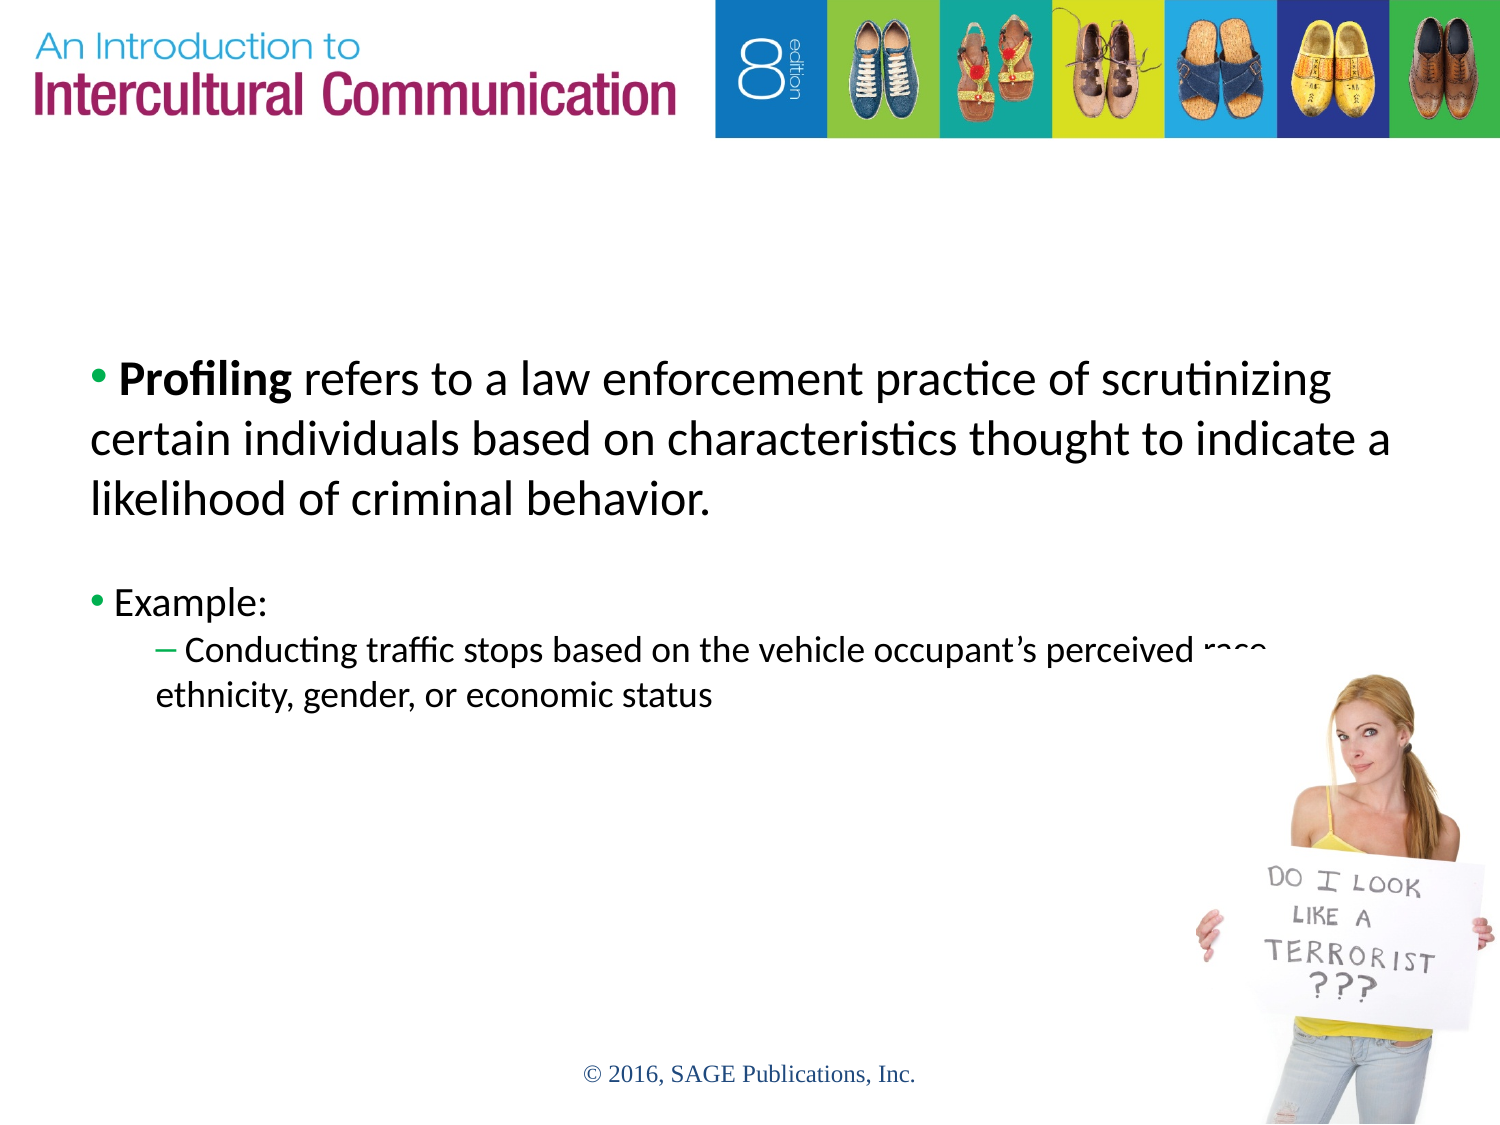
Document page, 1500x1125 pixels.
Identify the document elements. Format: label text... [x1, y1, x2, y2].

list Profiling refers to a law enforcement practice of scrutinizing certain individuals based on characteristics thought to indicate a likelihood of criminal behavior. Example: Conducting traffic stops based on the vehicle occupant’s perceived race, ethnicity, gender, or economic status [75, 337, 1425, 1005]
footer © 2016, SAGE Publications, Inc. [512, 1042, 988, 1103]
picture [0, 0, 1500, 1125]
